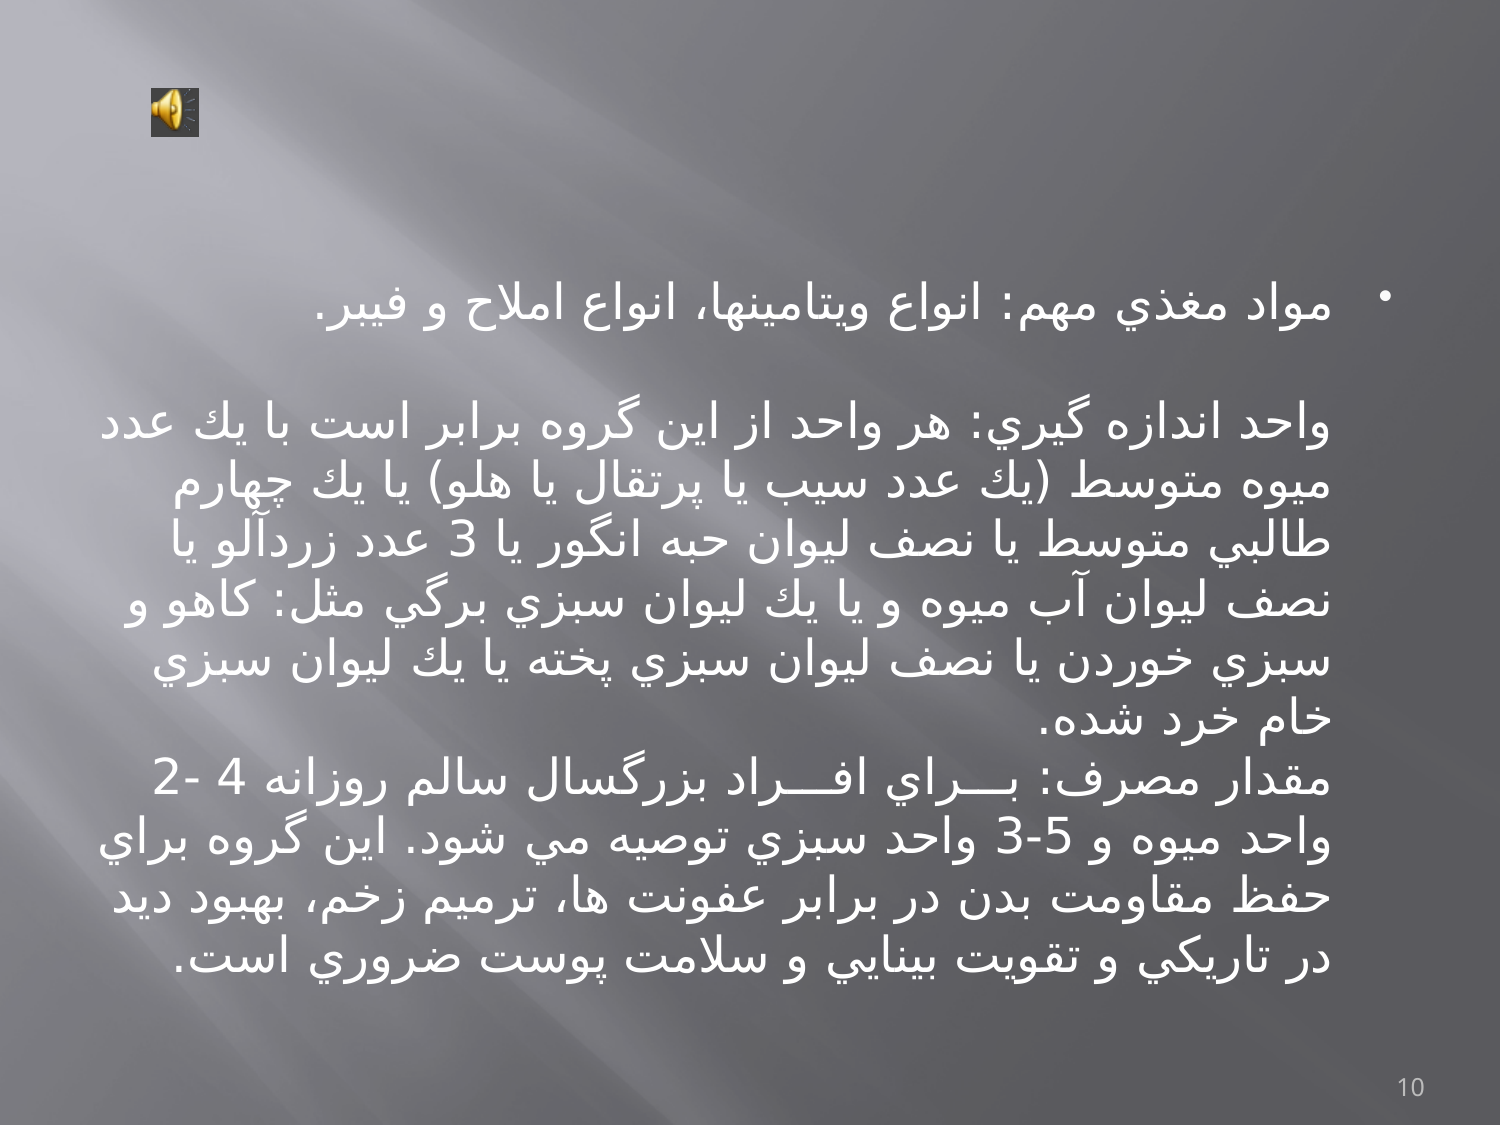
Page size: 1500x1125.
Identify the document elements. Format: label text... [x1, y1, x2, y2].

slide_number 10 [1299, 1052, 1425, 1113]
picture [149, 87, 201, 138]
list مواد مغذي مهم: انواع ويتامينها، انواع املاح و فيبر. واحد اندازه گيري: هر واحد از اين گروه برابر است با يك عدد ميوه متوسط (يك عدد سيب يا پرتقال يا هلو) يا يك چهارم طالبي متوسط يا نصف ليوان حبه انگور يا 3 عدد زردآلو يا نصف ليوان آب ميوه و يا يك ليوان سبزي برگي مثل: كاهو و سبزي خوردن يا نصف ليوان سبزي پخته يا يك ليوان سبزي خام خرد شده. مقدار مصرف: بـــراي افـــراد بزرگسال سالم روزانه 4 -2 واحد ميوه و 5-3 واحد سبزي توصيه مي شود. اين گروه براي حفظ مقاومت بدن در برابر عفونت ها، ترميم زخم، بهبود ديد در تاريكي و تقويت بينايي و سلامت پوست ضروري است. [75, 262, 1425, 1035]
